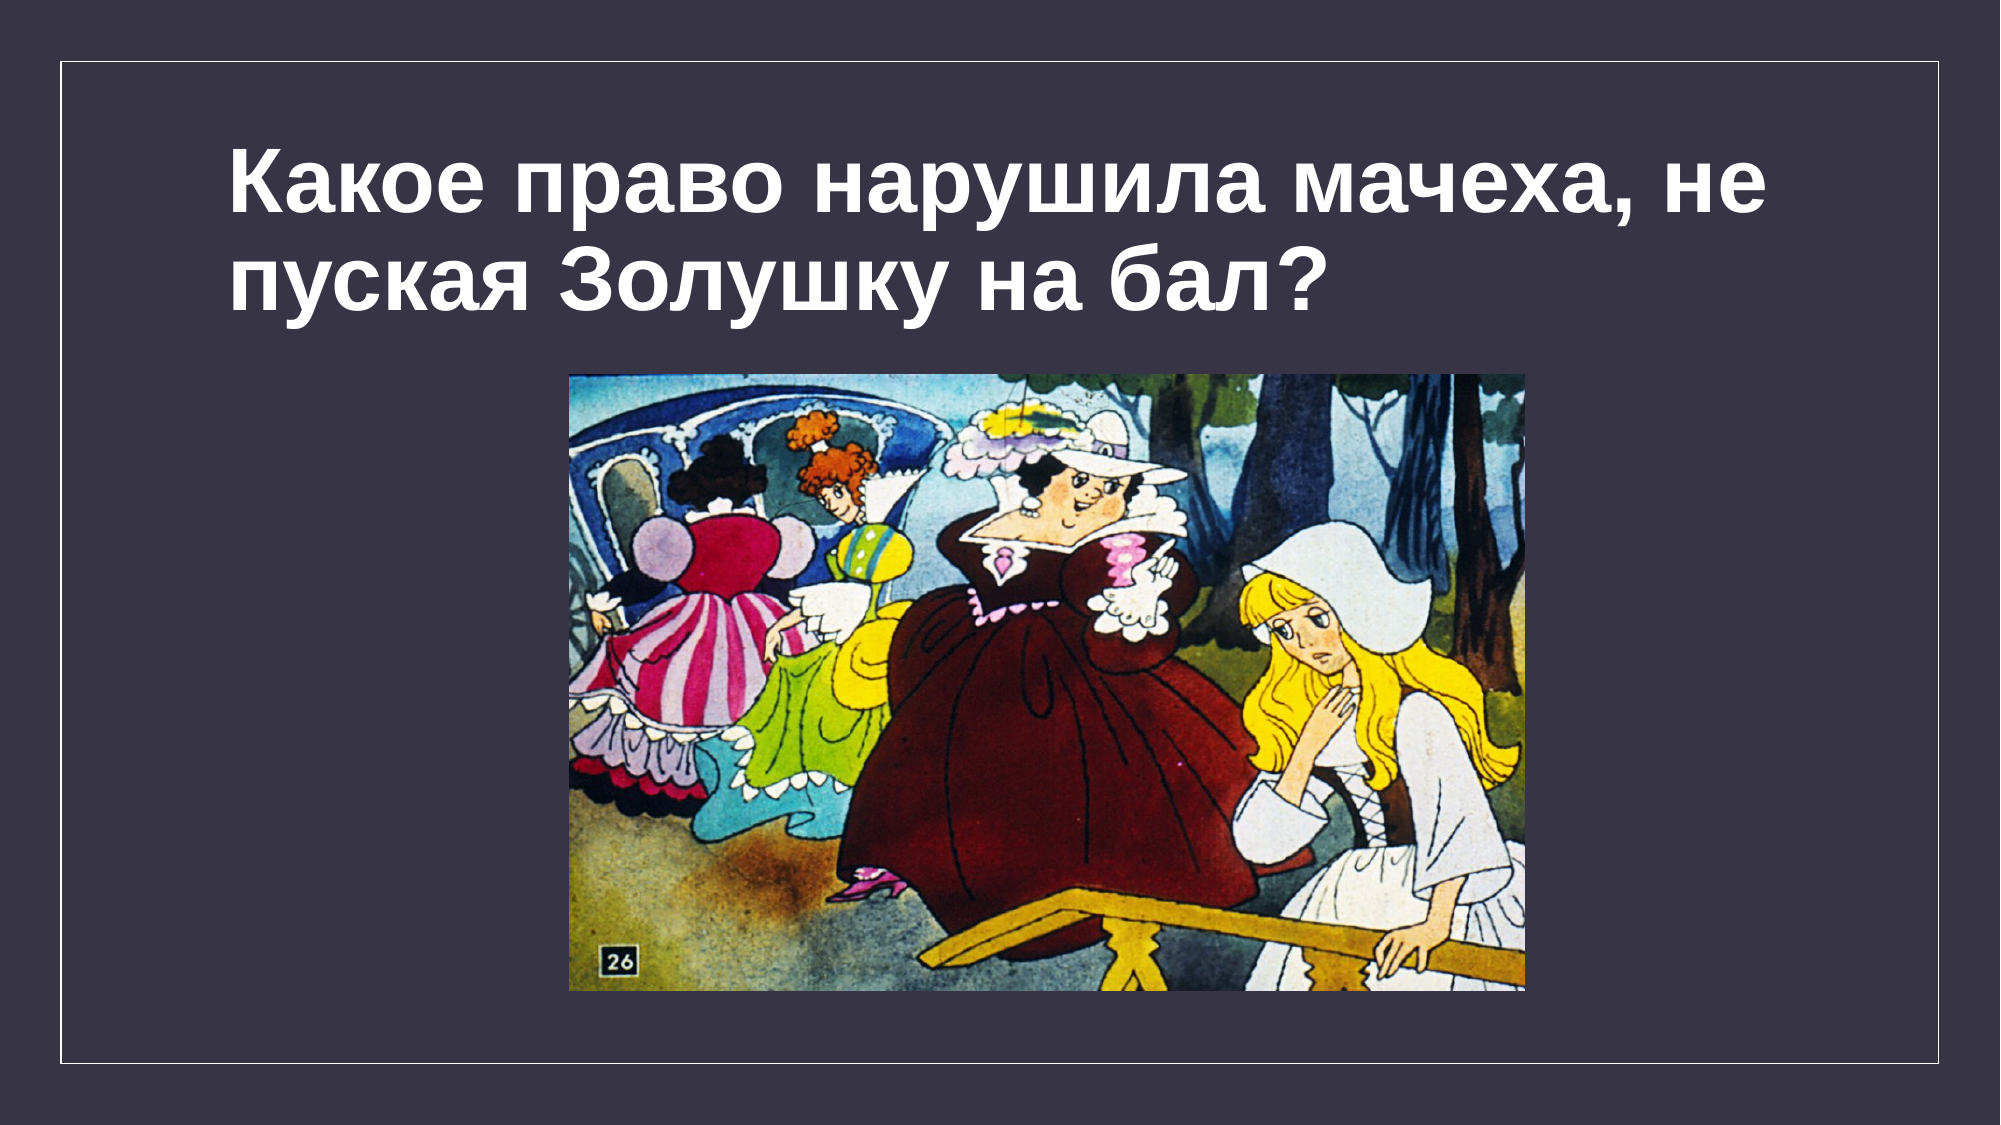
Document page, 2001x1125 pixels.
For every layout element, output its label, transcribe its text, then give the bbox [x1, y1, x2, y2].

title Какое право нарушила мачеха, не пуская Золушку на бал? [212, 88, 1788, 375]
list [569, 374, 1525, 991]
